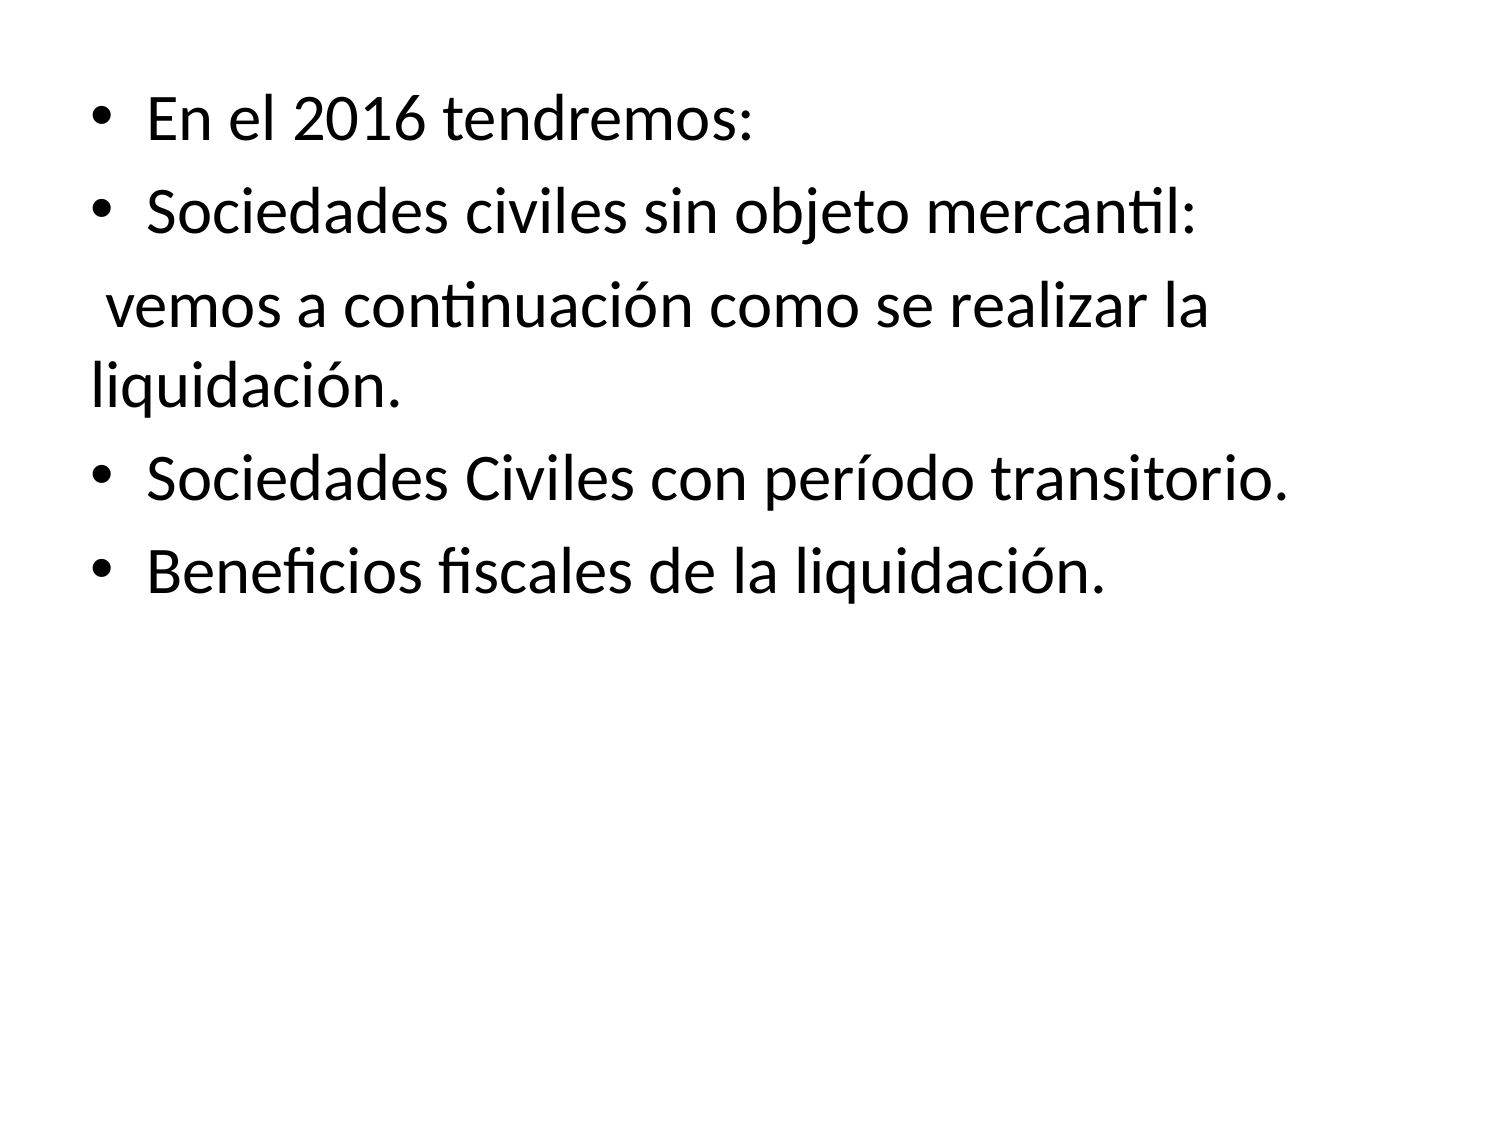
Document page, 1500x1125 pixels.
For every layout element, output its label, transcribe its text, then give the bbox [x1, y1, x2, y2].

list En el 2016 tendremos: Sociedades civiles sin objeto mercantil: vemos a continuación como se realizar la liquidación. Sociedades Civiles con período transitorio. Beneficios fiscales de la liquidación. [75, 66, 1425, 1005]
